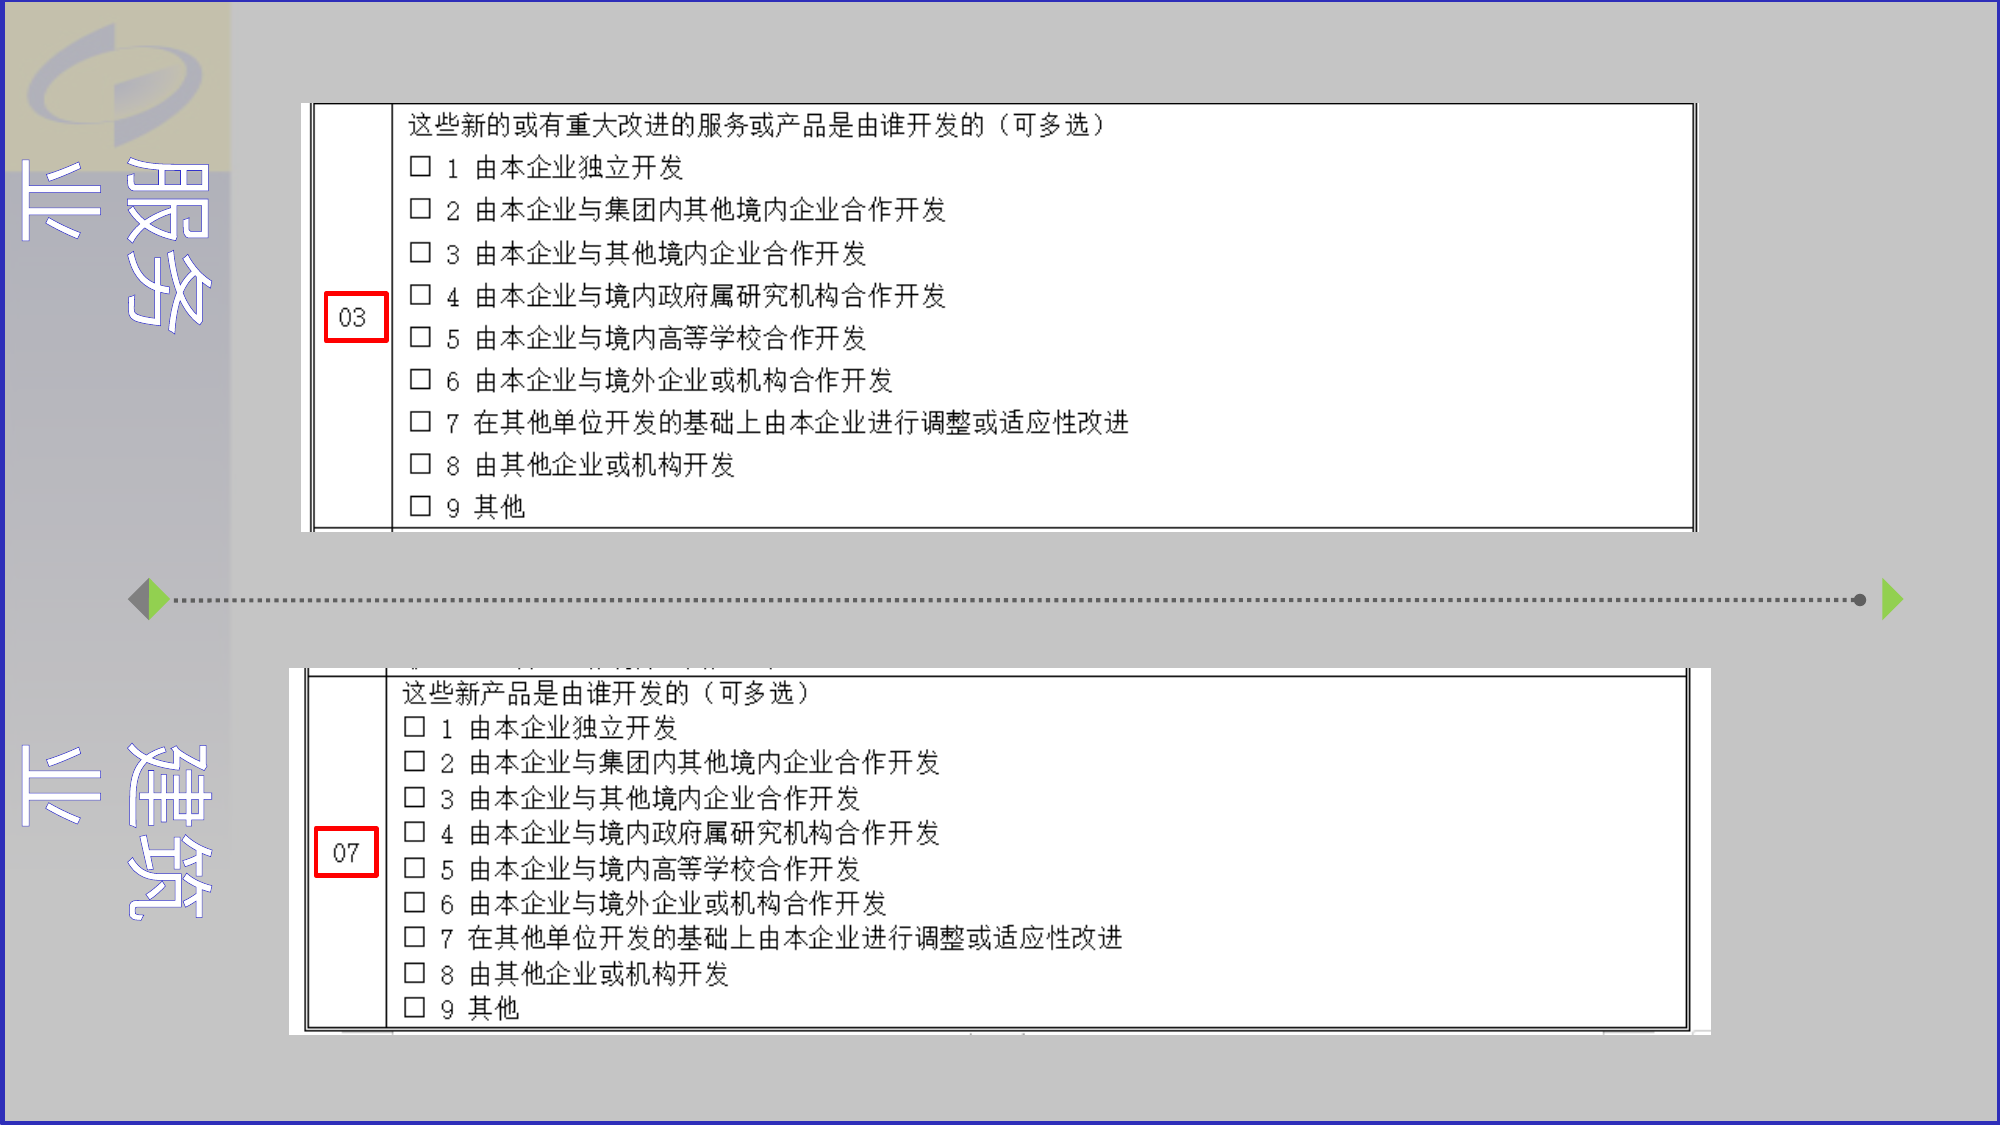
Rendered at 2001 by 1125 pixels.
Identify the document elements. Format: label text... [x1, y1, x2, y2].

picture [288, 668, 1712, 1035]
text_box 服务业 [92, 139, 234, 440]
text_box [133, 583, 1898, 614]
text_box 建筑业 [92, 724, 234, 1025]
picture [301, 103, 1699, 532]
text_box [0, 0, 2000, 1125]
slide_number [1433, 1024, 1851, 1101]
